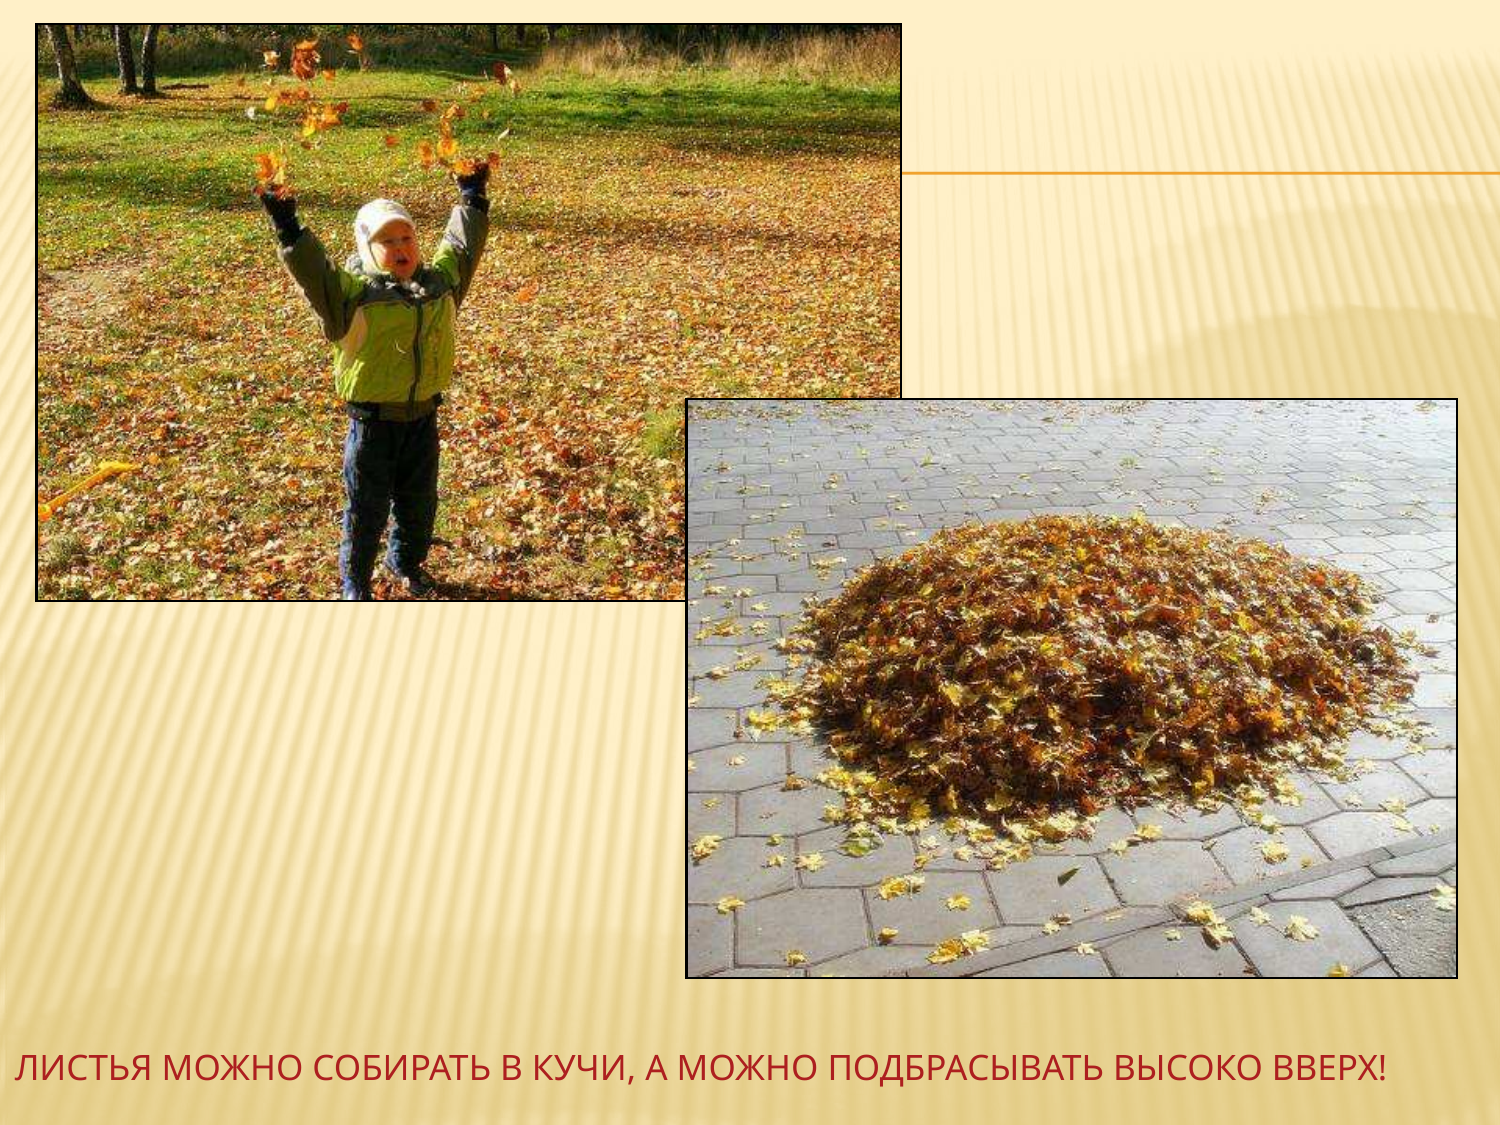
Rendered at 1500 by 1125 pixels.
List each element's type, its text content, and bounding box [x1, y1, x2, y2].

picture [37, 24, 1457, 977]
title Листья можно собирать в кучи, а можно подбрасывать высоко вверх! [0, 1037, 1488, 1096]
